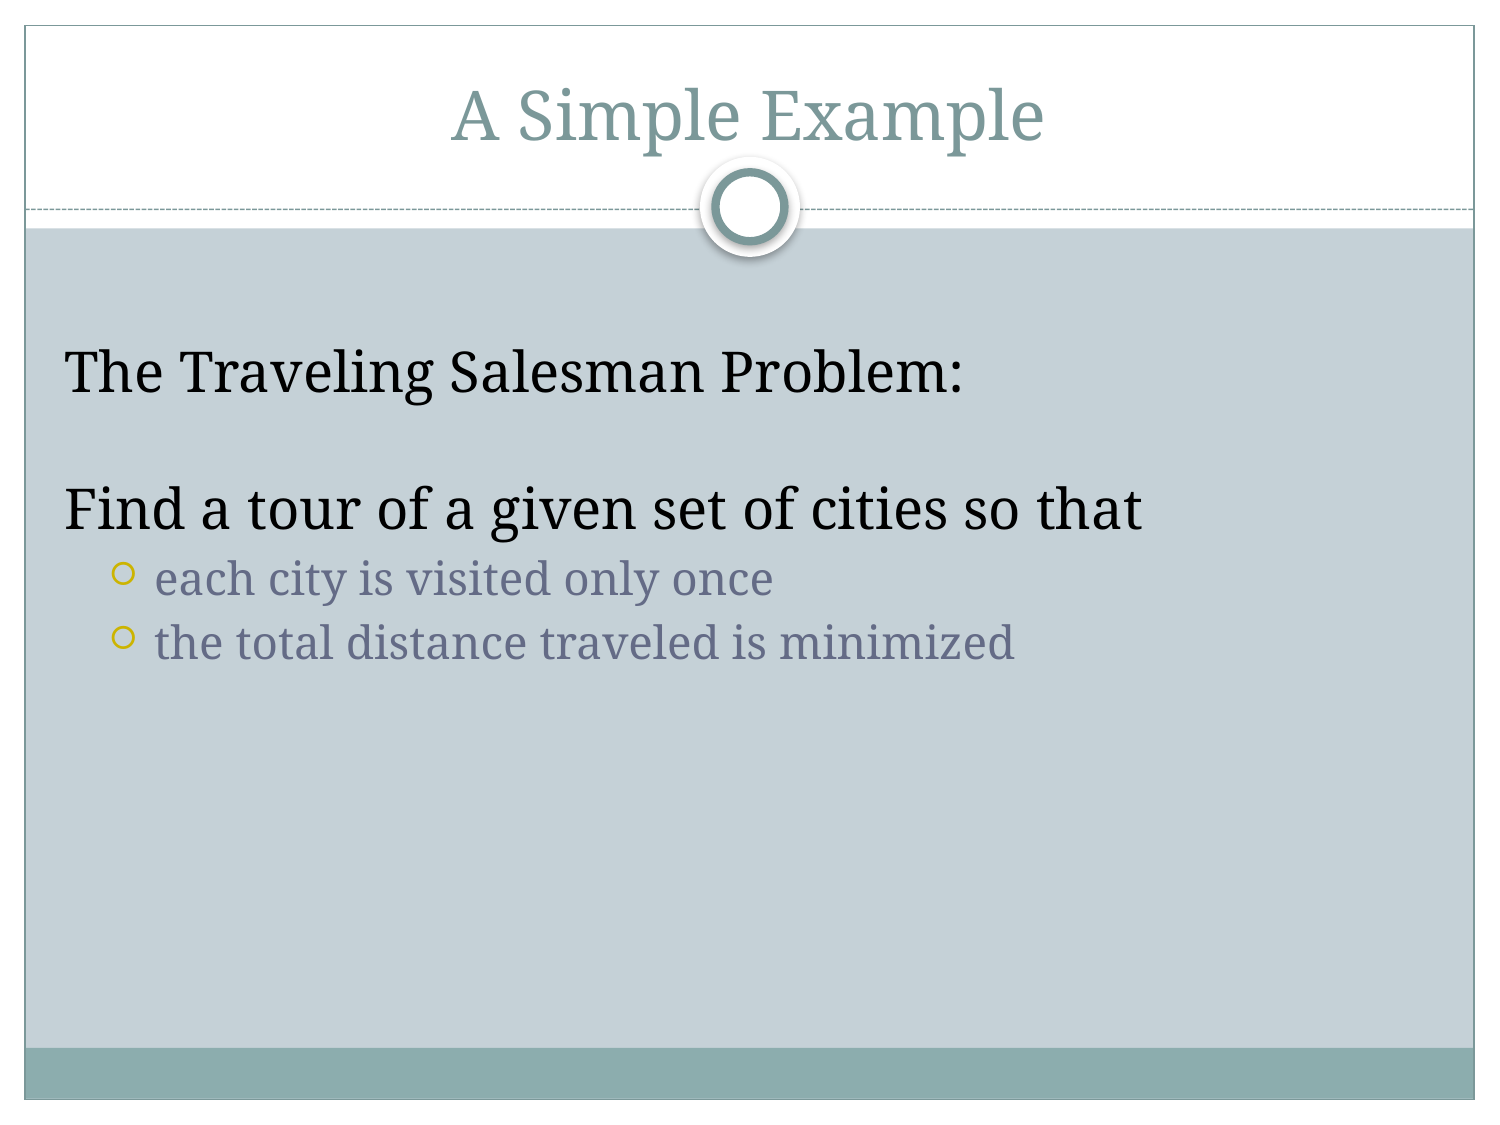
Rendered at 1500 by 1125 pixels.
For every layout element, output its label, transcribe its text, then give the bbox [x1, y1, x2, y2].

list The Traveling Salesman Problem: Find a tour of a given set of cities so that each city is visited only once the total distance traveled is minimized [49, 249, 1450, 1005]
title A Simple Example [49, 37, 1450, 162]
